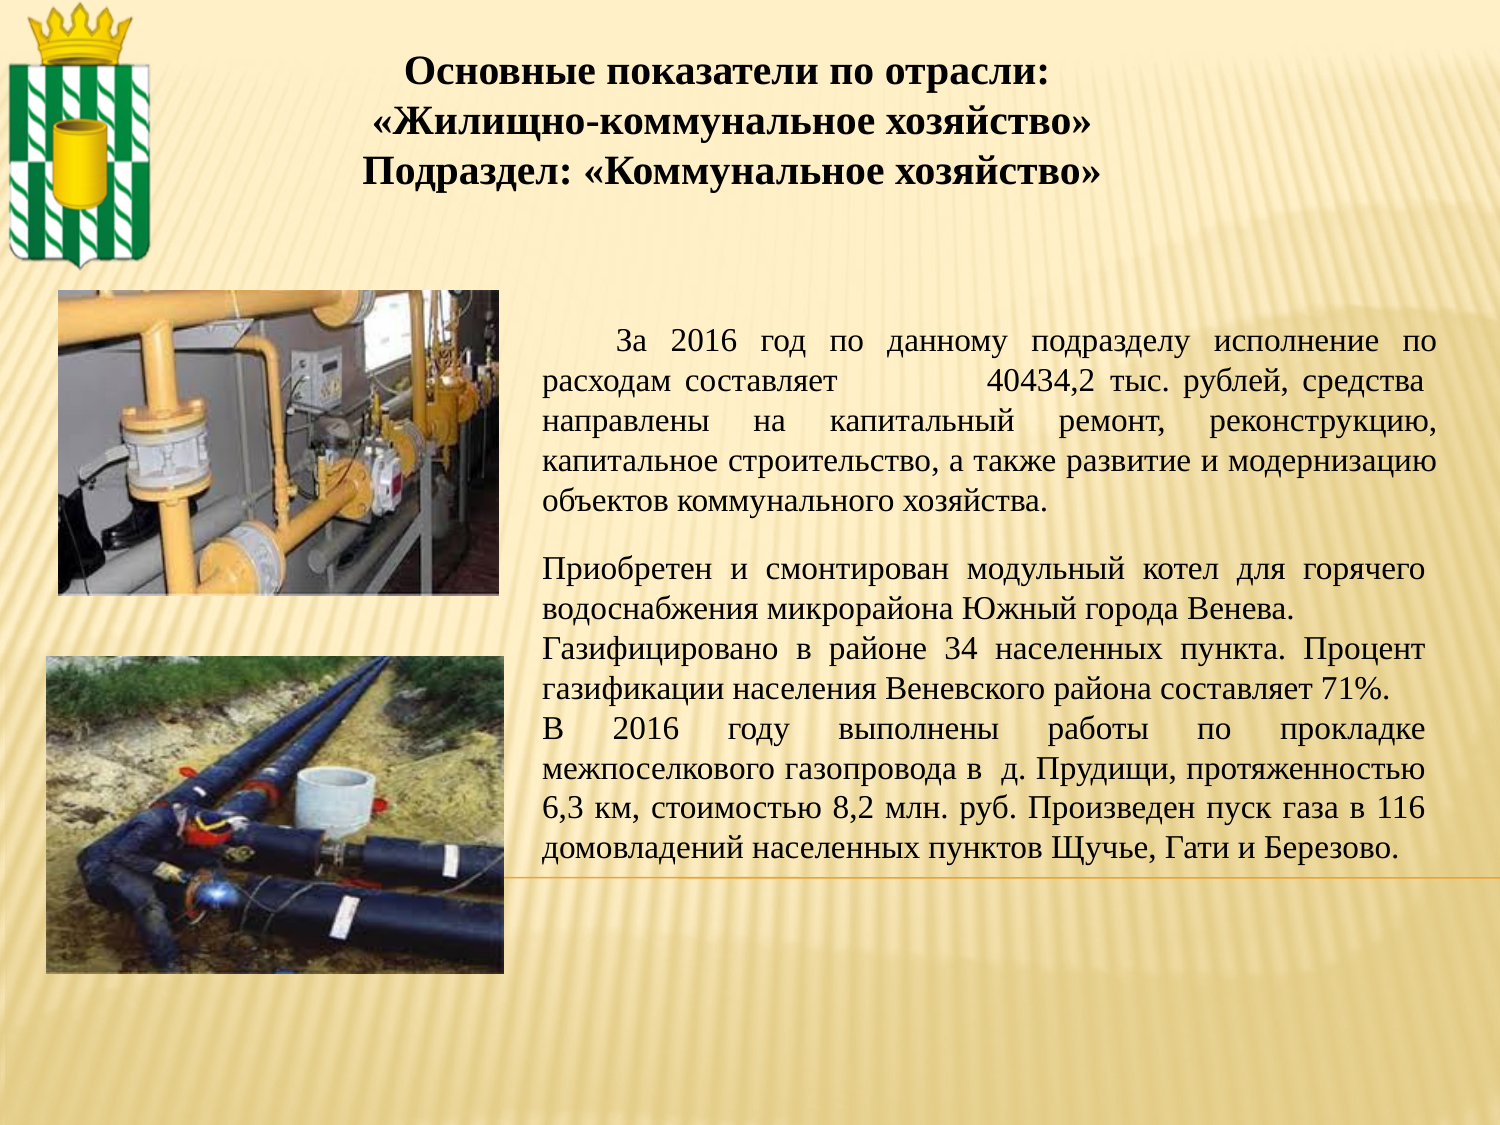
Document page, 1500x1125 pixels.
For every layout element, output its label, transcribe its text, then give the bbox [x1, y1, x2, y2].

text_box Приобретен и смонтирован модульный котел для горячего водоснабжения микрорайона Южный города Венева. Газифицировано в районе 34 населенных пункта. Процент газификации населения Веневского района составляет 71%. В 2016 году выполнены работы по прокладке межпоселкового газопровода в д. Прудищи, протяженностью 6,3 км, стоимостью 8,2 млн. руб. Произведен пуск газа в 116 домовладений населенных пунктов Щучье, Гати и Березово. [527, 538, 1442, 873]
picture [58, 290, 499, 596]
picture [4, 0, 153, 271]
picture [46, 656, 505, 974]
text_box Основные показатели по отрасли: «Жилищно-коммунальное хозяйство» Подраздел: «Коммунальное хозяйство» [175, 35, 1289, 200]
text_box За 2016 год по данному подразделу исполнение по расходам составляет 40434,2 тыс. рублей, средства направлены на капитальный ремонт, реконструкцию, капитальное строительство, а также развитие и модернизацию объектов коммунального хозяйства. [527, 310, 1454, 526]
